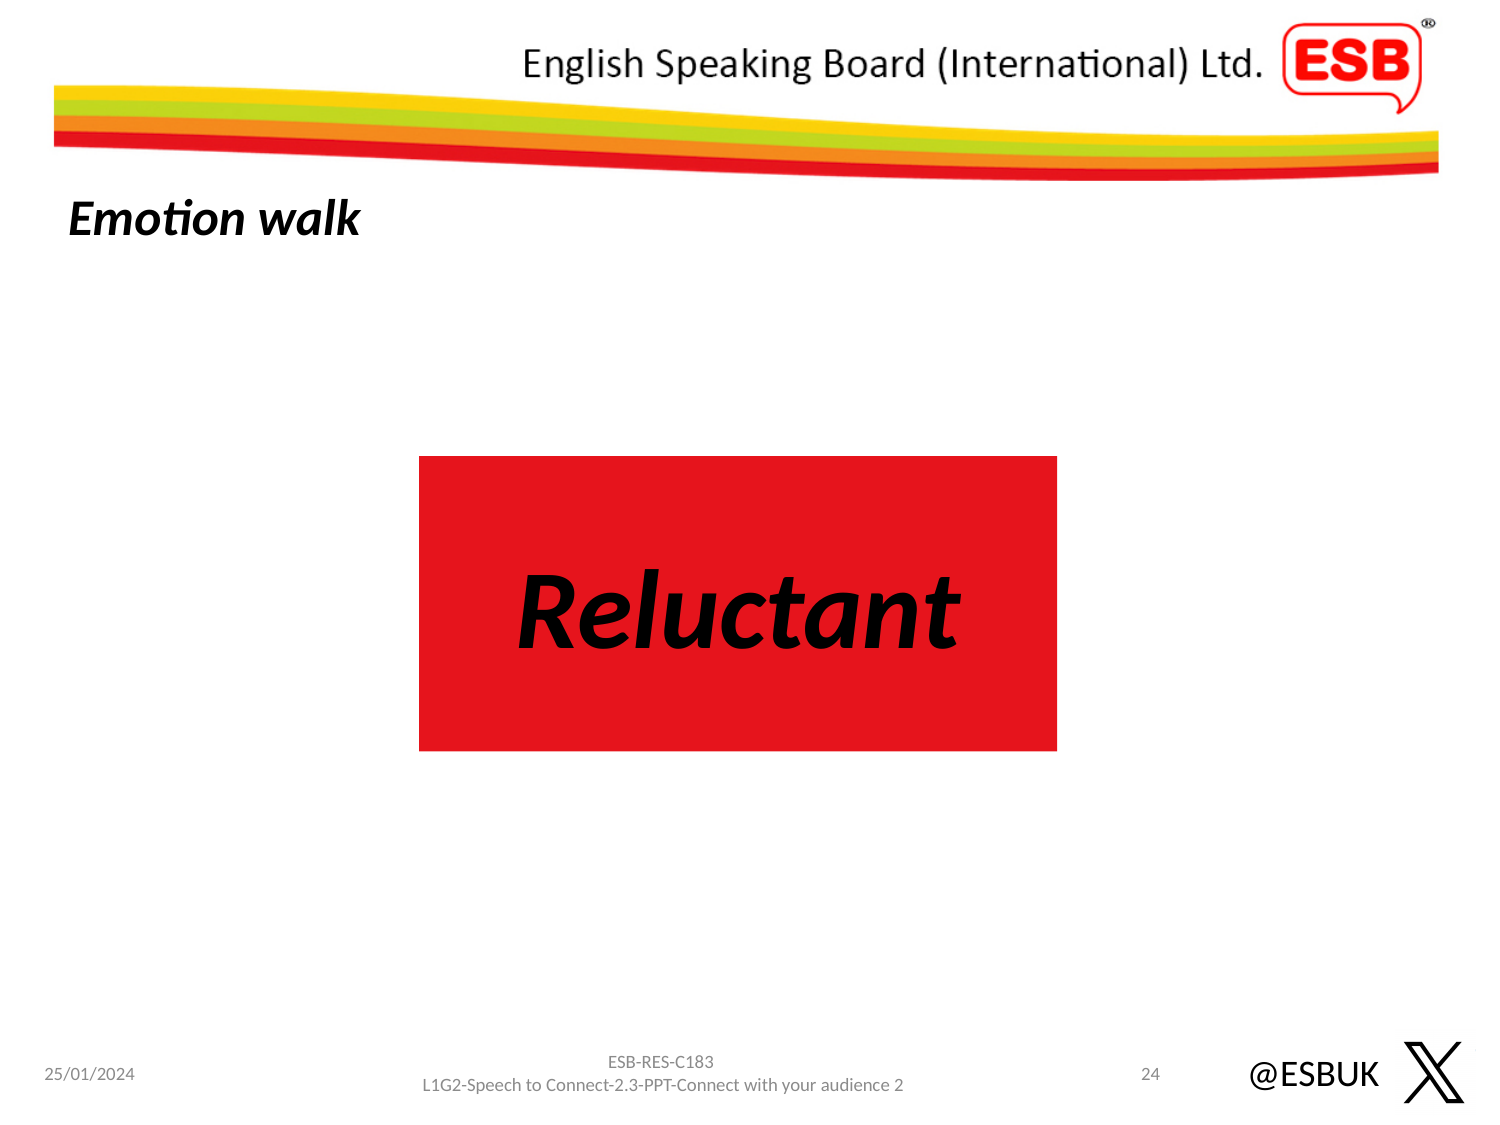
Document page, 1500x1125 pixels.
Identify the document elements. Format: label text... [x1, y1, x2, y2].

title Emotion walk [53, 183, 1347, 255]
picture [1395, 1029, 1476, 1116]
footer ESB-RES-C183 L1G2-Speech to Connect-2.3-PPT-Connect with your audience 2 [395, 1042, 930, 1103]
picture [0, 0, 1500, 189]
slide_number 24 [930, 1042, 1176, 1103]
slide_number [29, 1042, 367, 1103]
text_box Reluctant [418, 455, 1058, 753]
